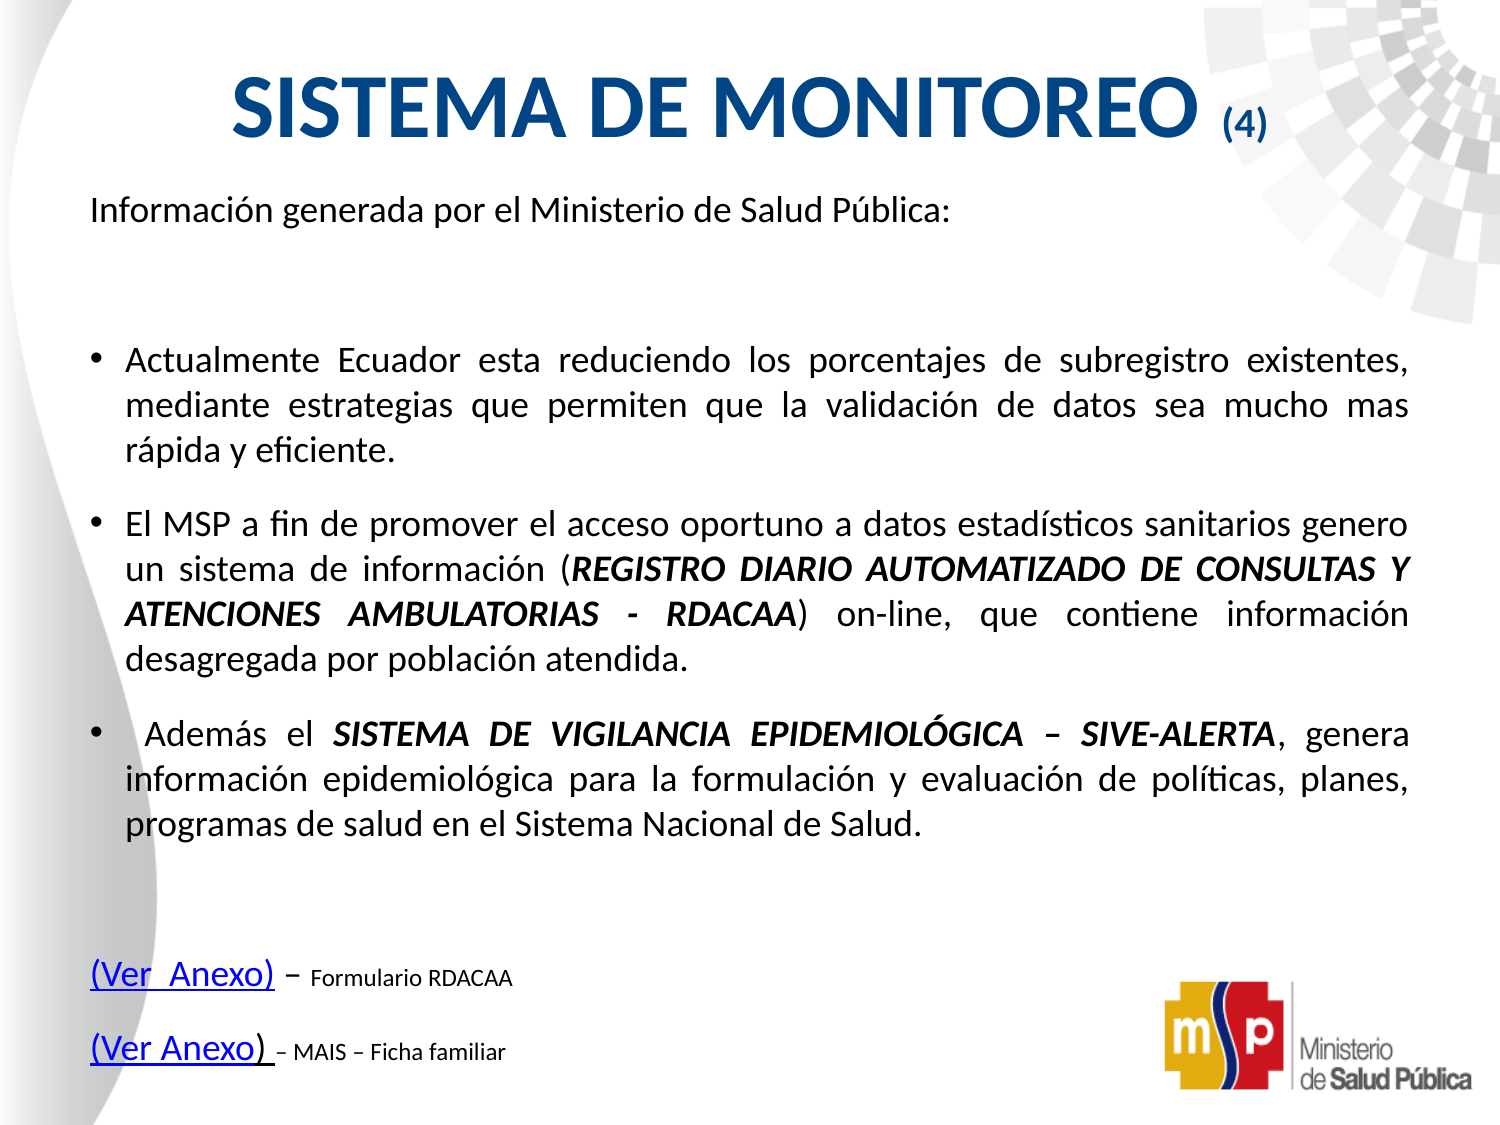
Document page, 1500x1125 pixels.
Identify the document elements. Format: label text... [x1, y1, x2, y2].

picture [0, 0, 1500, 1125]
text_box Información generada por el Ministerio de Salud Pública: Actualmente Ecuador esta reduciendo los porcentajes de subregistro existentes, mediante estrategias que permiten que la validación de datos sea mucho mas rápida y eficiente. El MSP a fin de promover el acceso oportuno a datos estadísticos sanitarios genero un sistema de información (REGISTRO DIARIO AUTOMATIZADO DE CONSULTAS Y ATENCIONES AMBULATORIAS - RDACAA) on-line, que contiene información desagregada por población atendida. Además el SISTEMA DE VIGILANCIA EPIDEMIOLÓGICA – SIVE-ALERTA, genera información epidemiológica para la formulación y evaluación de políticas, planes, programas de salud en el Sistema Nacional de Salud. (Ver Anexo) – Formulario RDACAA (Ver Anexo) – MAIS – Ficha familiar [74, 177, 1425, 1063]
title SISTEMA DE MONITOREO (4) [74, 22, 1426, 179]
